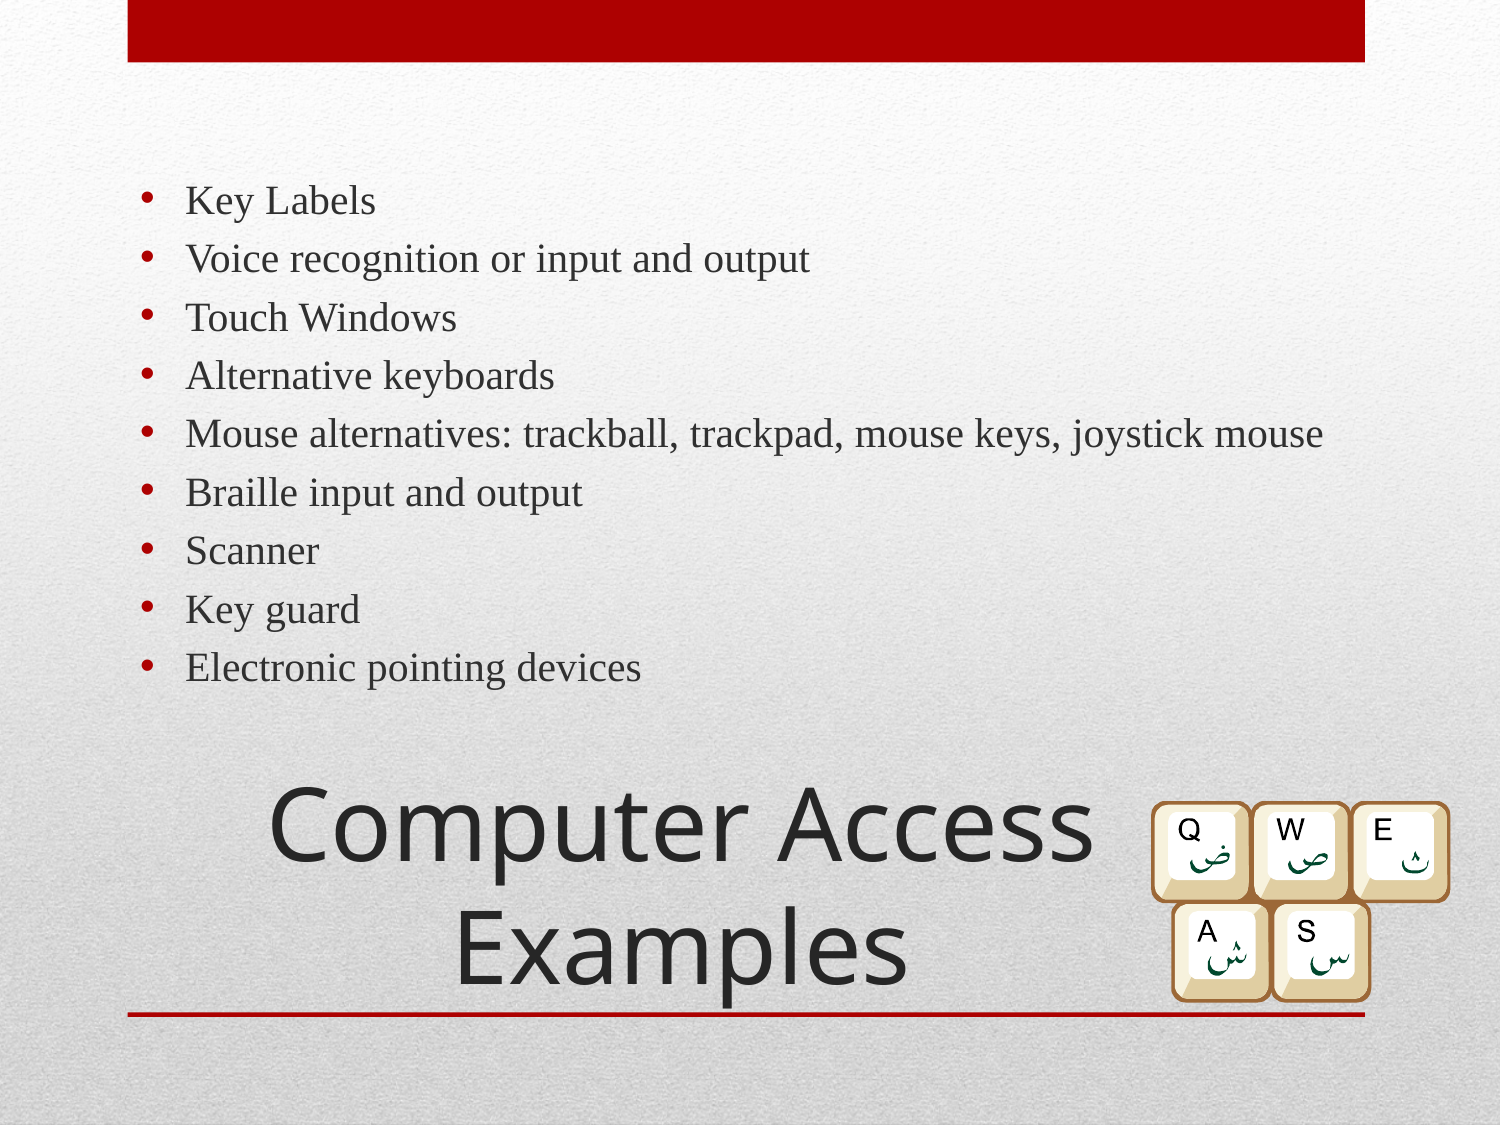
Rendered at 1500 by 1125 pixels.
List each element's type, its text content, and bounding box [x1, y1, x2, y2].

title Computer Access Examples [125, 750, 1238, 1013]
picture [1149, 799, 1453, 1005]
list Key Labels Voice recognition or input and output Touch Windows Alternative keyboards Mouse alternatives: trackball, trackpad, mouse keys, joystick mouse Braille input and output Scanner Key guard Electronic pointing devices [125, 112, 1363, 750]
